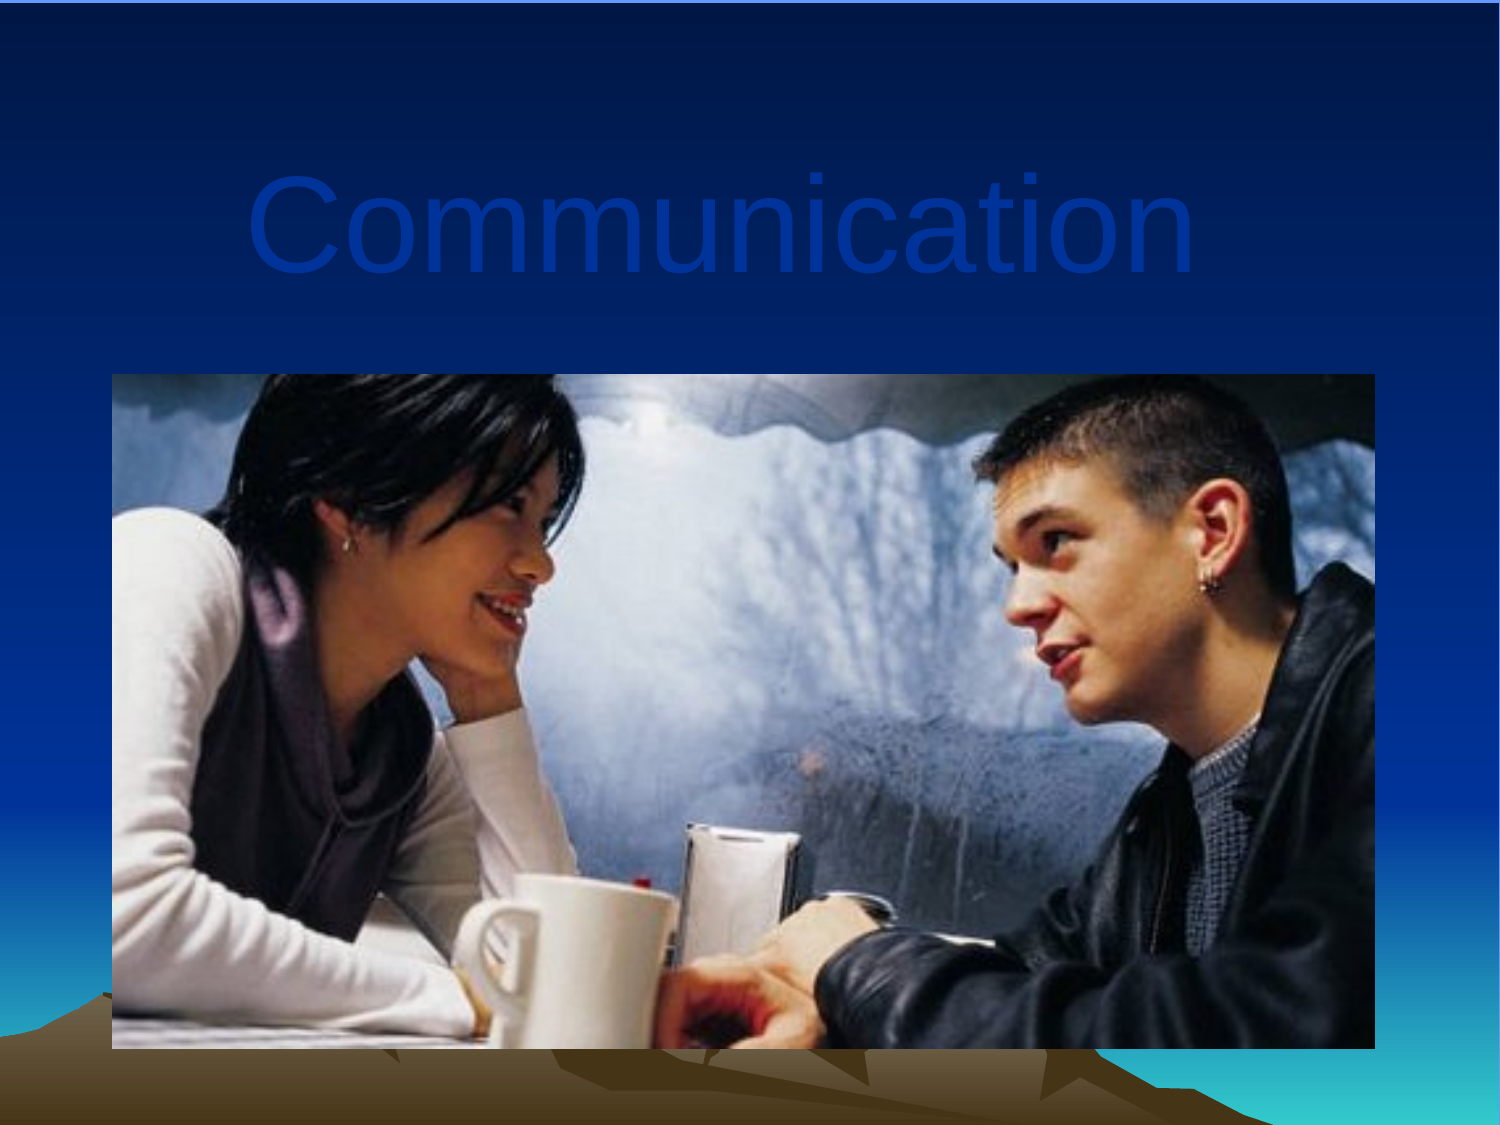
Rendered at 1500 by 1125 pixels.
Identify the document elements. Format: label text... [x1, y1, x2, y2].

picture [112, 374, 1376, 1049]
title Communication [62, 75, 1413, 360]
